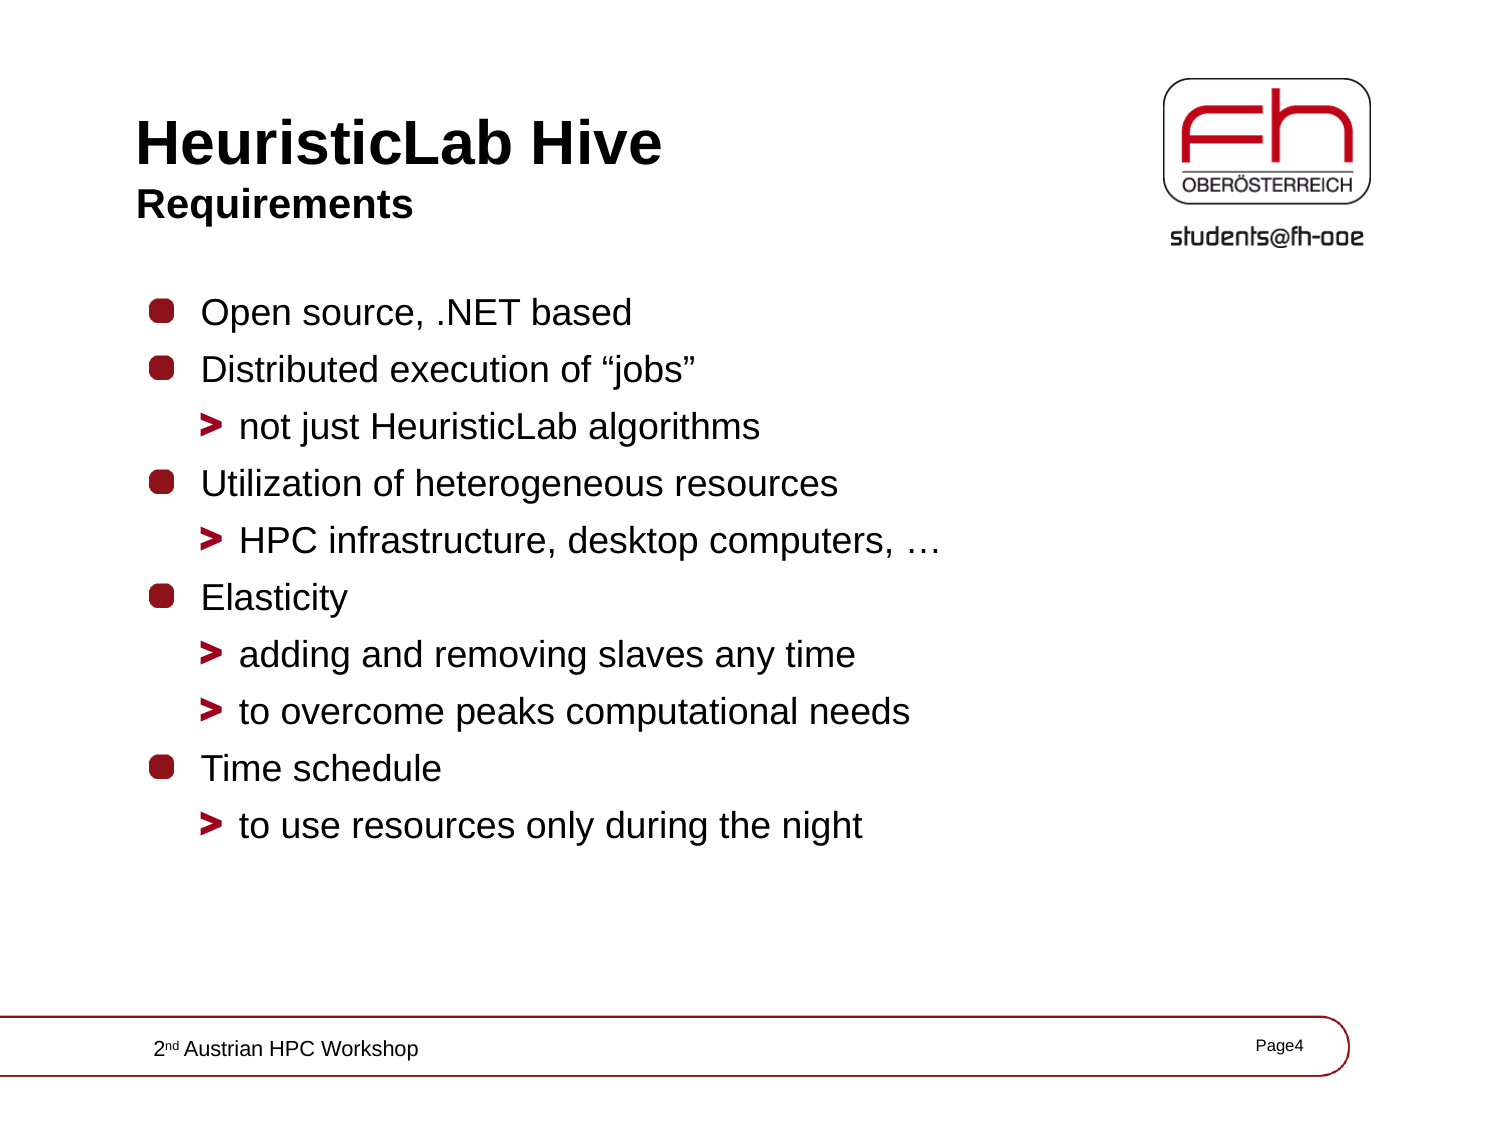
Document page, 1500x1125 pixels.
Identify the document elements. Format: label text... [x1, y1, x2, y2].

picture [200, 811, 222, 836]
list Open source, .NET based Distributed execution of “jobs” not just HeuristicLab algorithms Utilization of heterogeneous resources HPC infrastructure, desktop computers, … Elasticity adding and removing slaves any time to overcome peaks computational needs Time schedule to use resources only during the night [129, 283, 1345, 953]
picture [200, 412, 222, 437]
picture [149, 581, 174, 610]
picture [149, 467, 174, 496]
title HeuristicLab Hive Requirements [135, 101, 1141, 243]
picture [200, 526, 222, 551]
picture [200, 640, 222, 665]
picture [200, 697, 222, 722]
picture [0, 1012, 1353, 1080]
picture [149, 296, 174, 325]
picture [149, 353, 174, 382]
picture [149, 752, 174, 781]
picture [1163, 78, 1371, 248]
slide_number Page4 [991, 1027, 1304, 1063]
